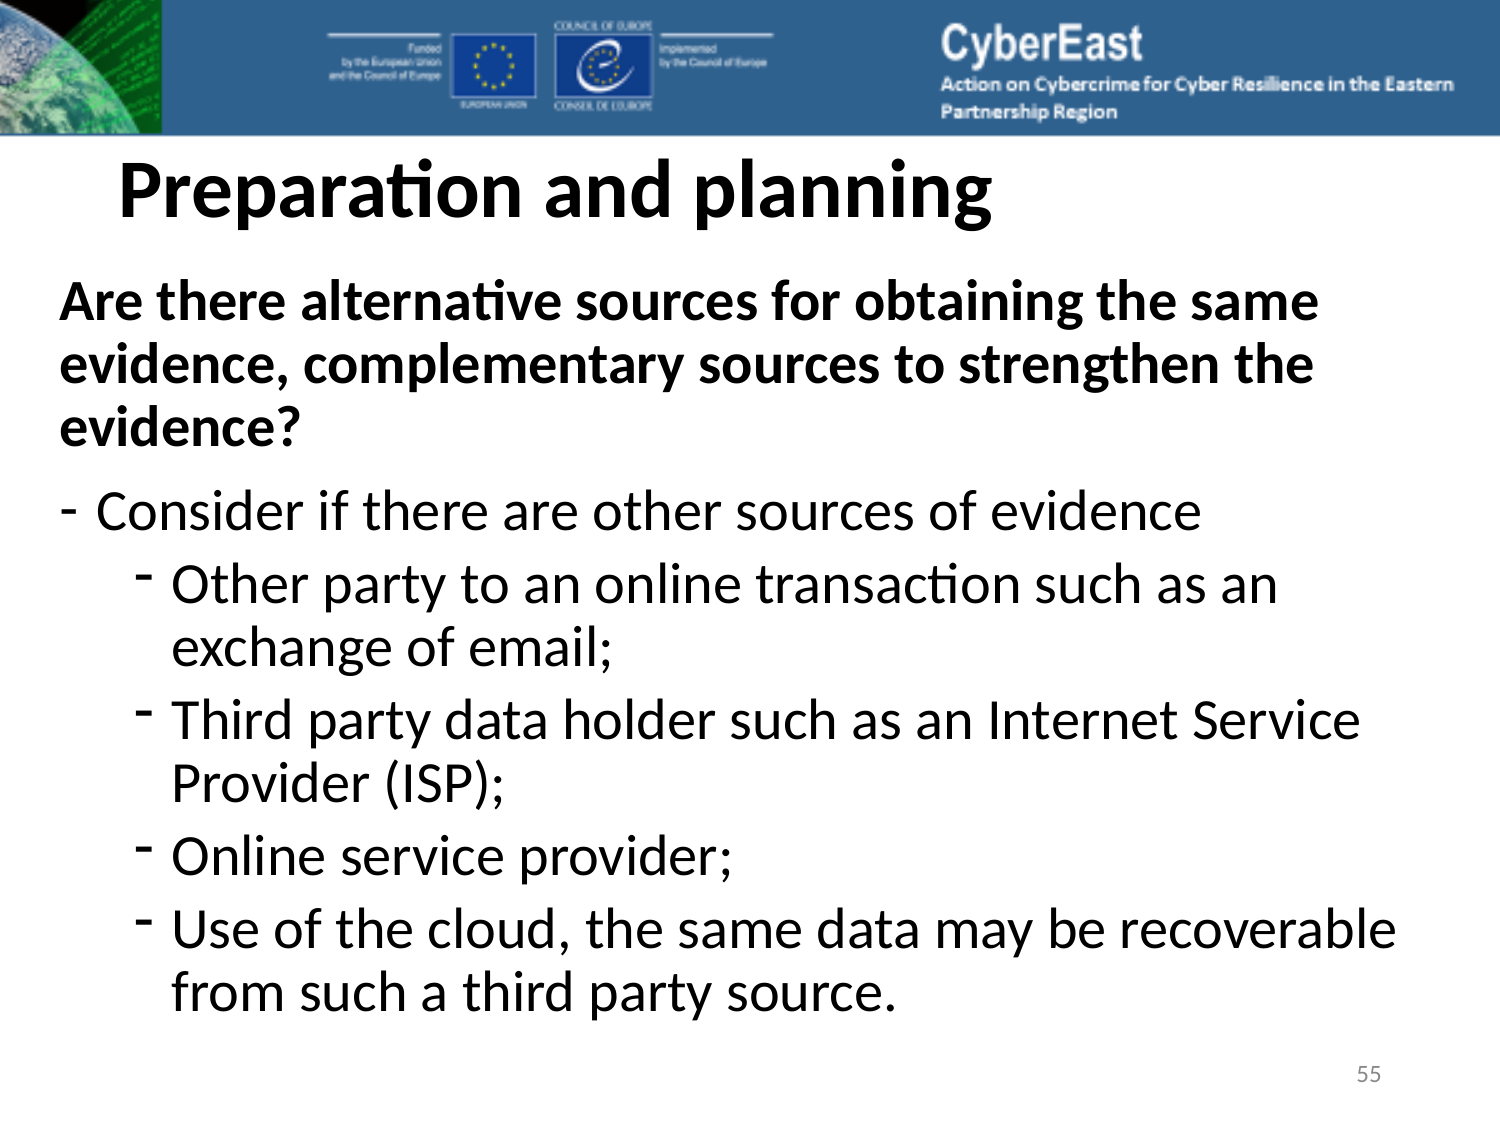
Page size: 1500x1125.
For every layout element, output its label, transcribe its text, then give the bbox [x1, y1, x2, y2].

slide_number 55 [1059, 1042, 1397, 1103]
title Preparation and planning [103, 82, 1397, 262]
list Are there alternative sources for obtaining the same evidence, complementary sources to strengthen the evidence? Consider if there are other sources of evidence Other party to an online transaction such as an exchange of email; Third party data holder such as an Internet Service Provider (ISP); Online service provider; Use of the cloud, the same data may be recoverable from such a third party source. [44, 262, 1440, 1043]
picture [0, 0, 1500, 1125]
